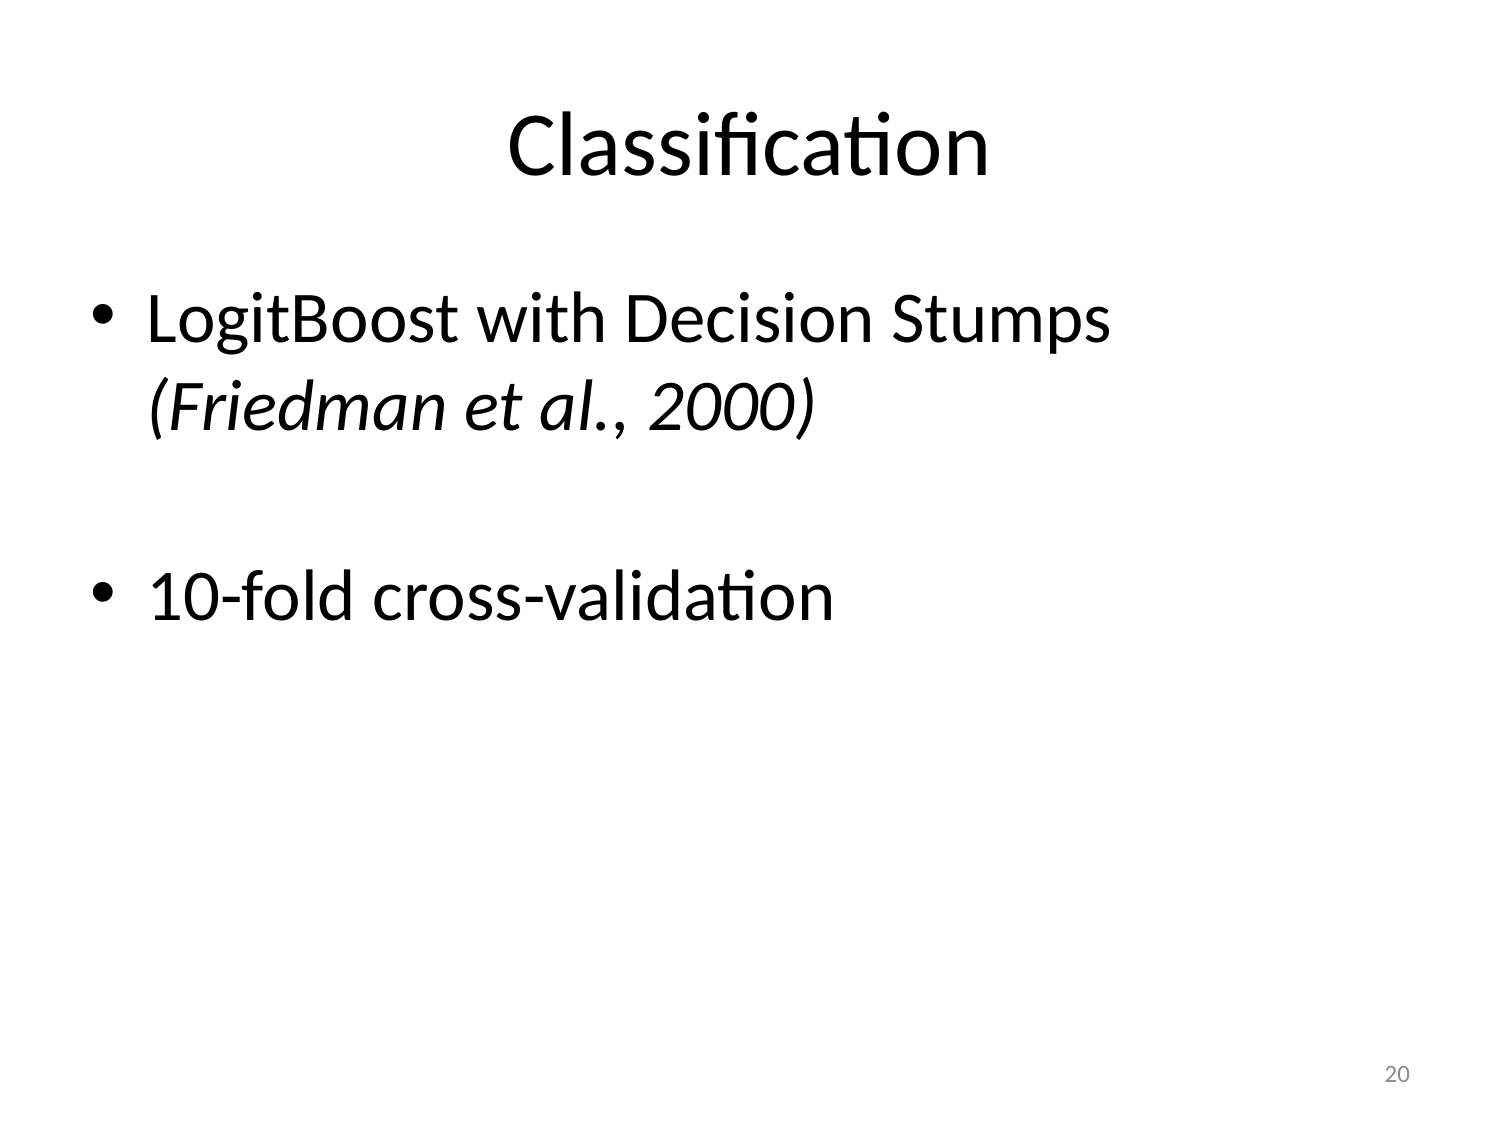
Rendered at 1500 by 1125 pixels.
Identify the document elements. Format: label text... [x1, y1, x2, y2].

title Classification [75, 45, 1425, 233]
list LogitBoost with Decision Stumps (Friedman et al., 2000) 10-fold cross-validation [75, 262, 1425, 1005]
slide_number 20 [1074, 1042, 1425, 1103]
